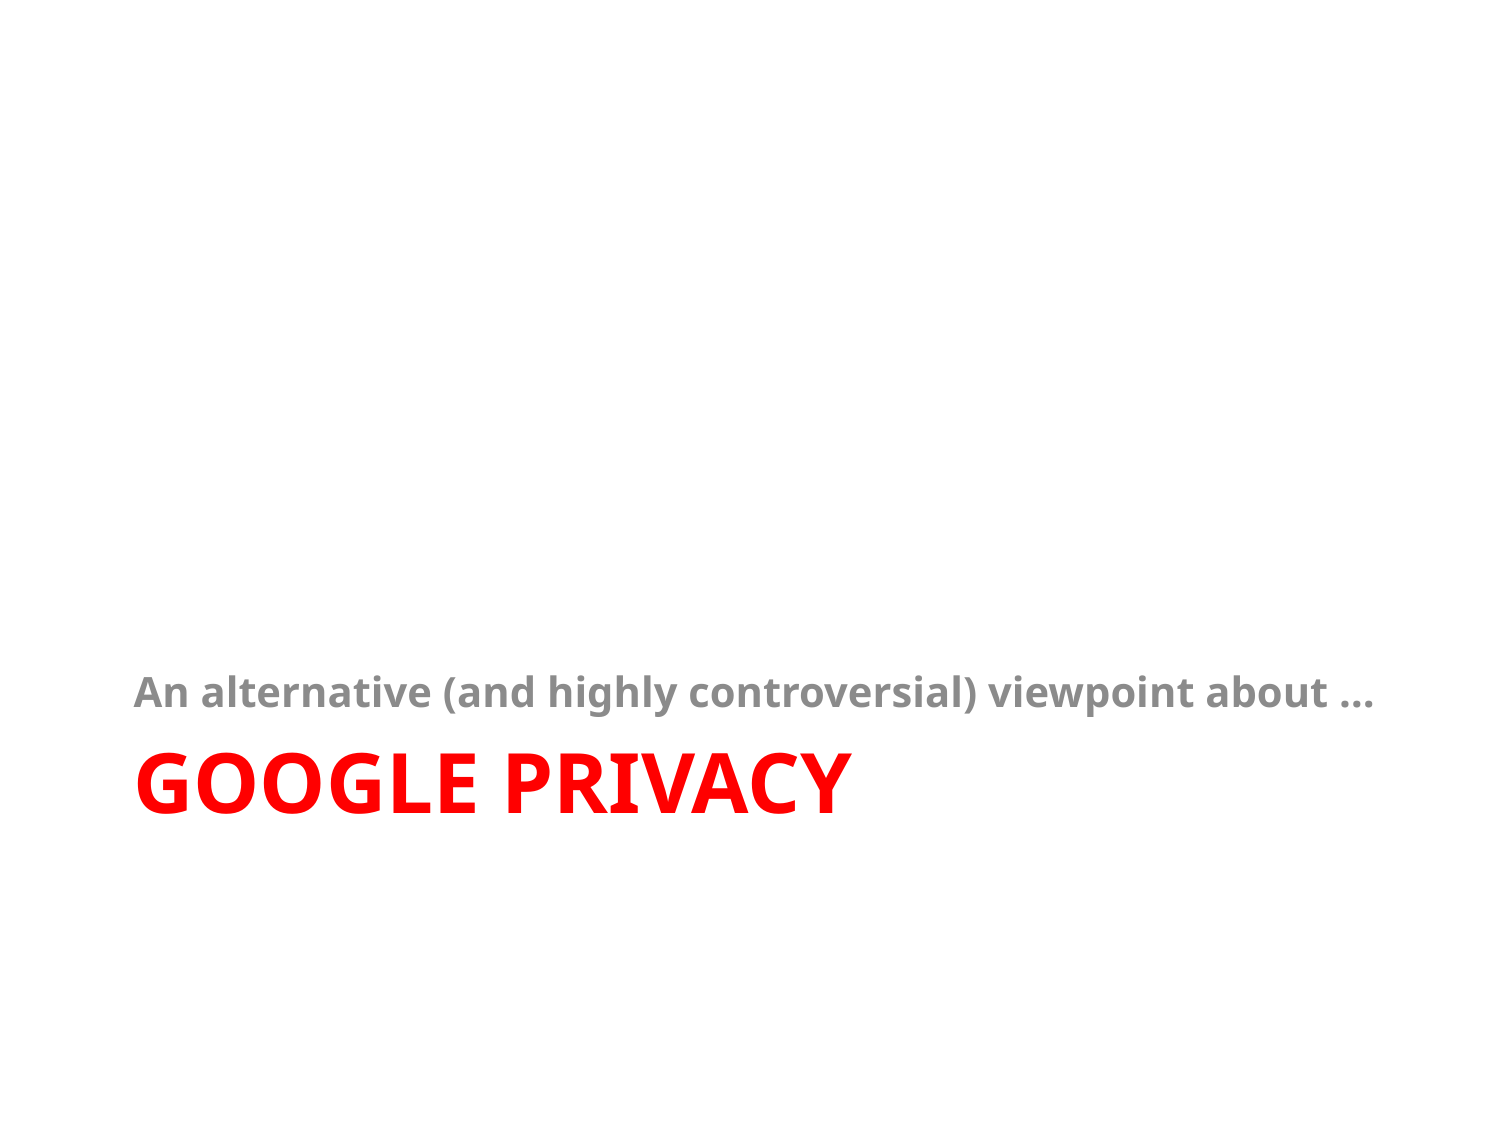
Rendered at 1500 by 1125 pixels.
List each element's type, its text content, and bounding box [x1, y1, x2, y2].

list An alternative (and highly controversial) viewpoint about … [118, 476, 1394, 723]
title Google privacy [118, 723, 1394, 947]
